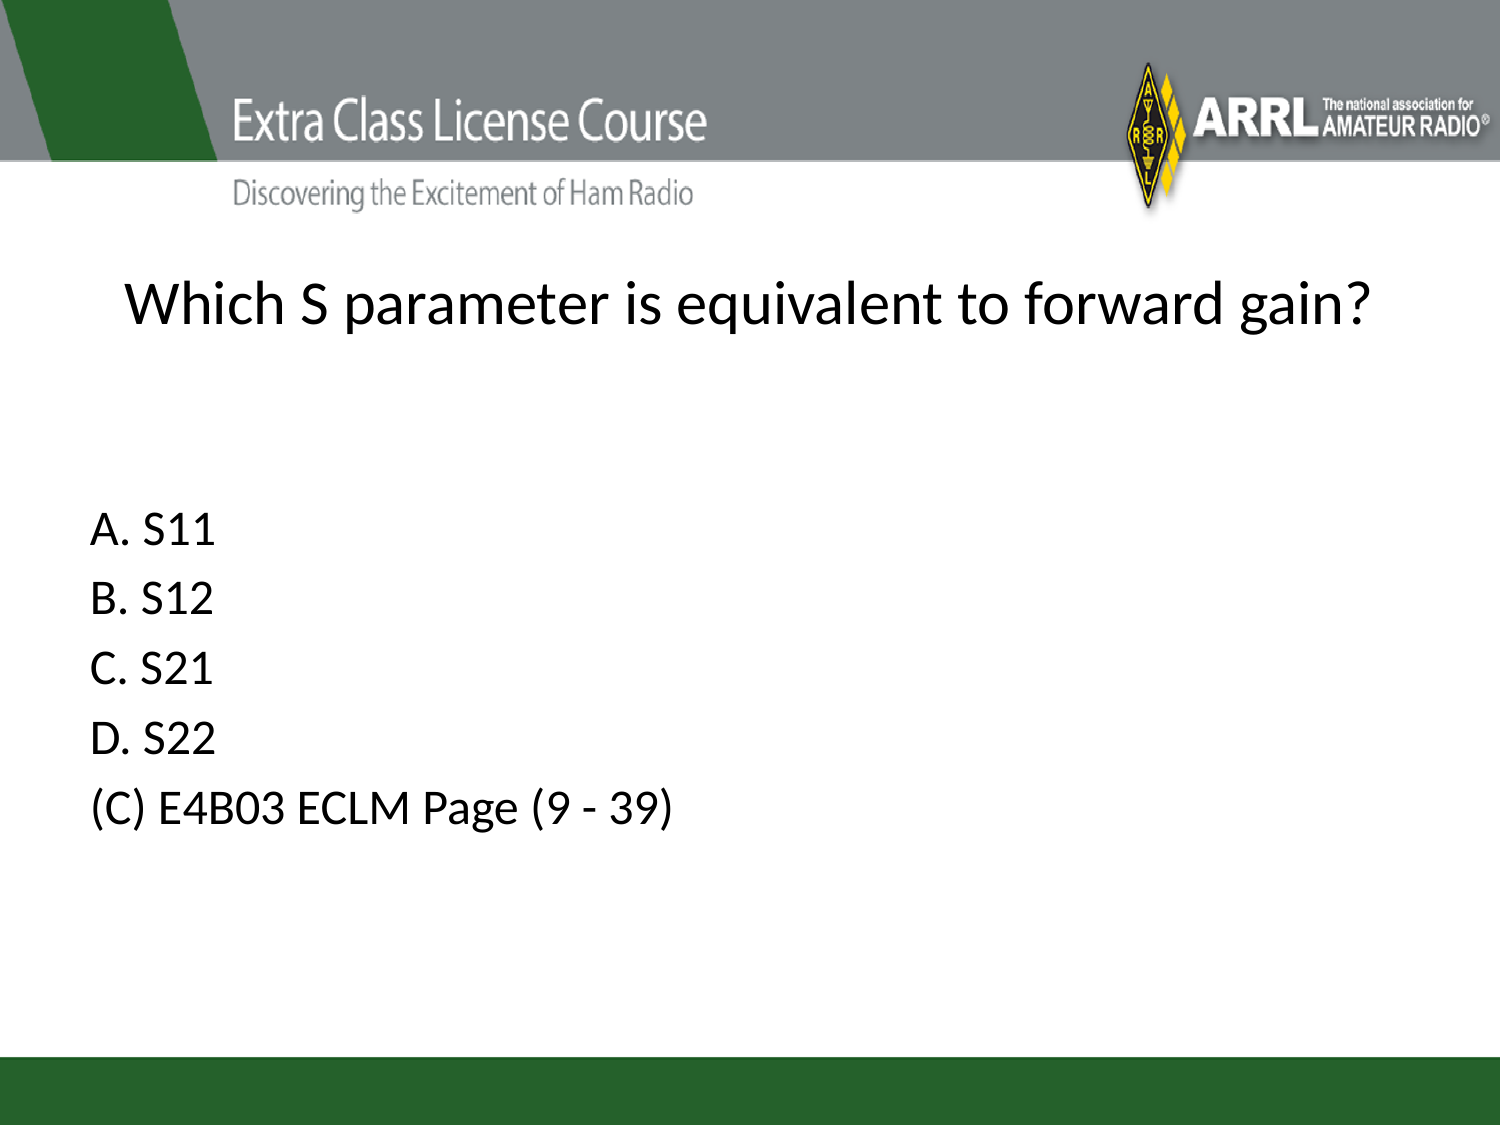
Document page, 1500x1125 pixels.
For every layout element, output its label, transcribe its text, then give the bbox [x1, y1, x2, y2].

list A. S11 B. S12 C. S21 D. S22 (C) E4B03 ECLM Page (9 - 39) [75, 487, 1425, 1005]
title Which S parameter is equivalent to forward gain? [75, 254, 1425, 435]
picture [0, 0, 1500, 1125]
